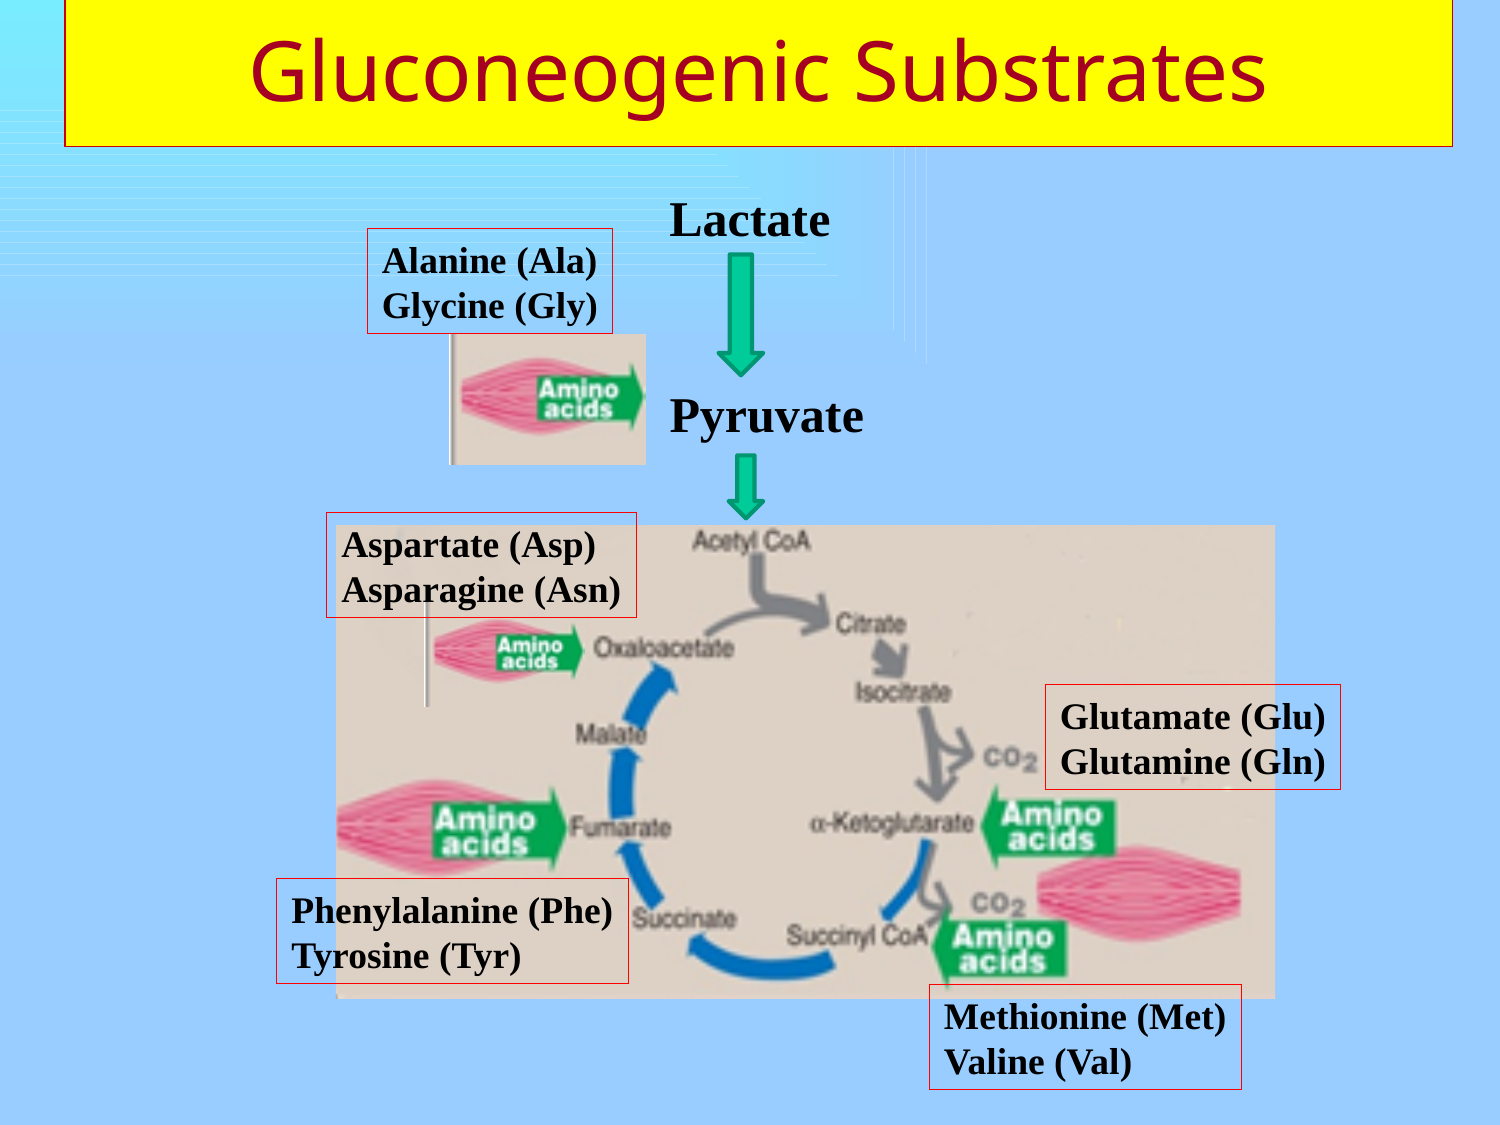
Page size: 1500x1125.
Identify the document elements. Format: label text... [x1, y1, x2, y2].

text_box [274, 512, 1343, 1092]
text_box Pyruvate [654, 375, 880, 451]
text_box [726, 453, 766, 510]
text_box Lactate [654, 178, 846, 254]
title Gluconeogenic Substrates [64, 0, 1453, 147]
text_box [716, 252, 766, 378]
picture [449, 334, 646, 465]
text_box Alanine (Ala) Glycine (Gly) [367, 228, 613, 334]
